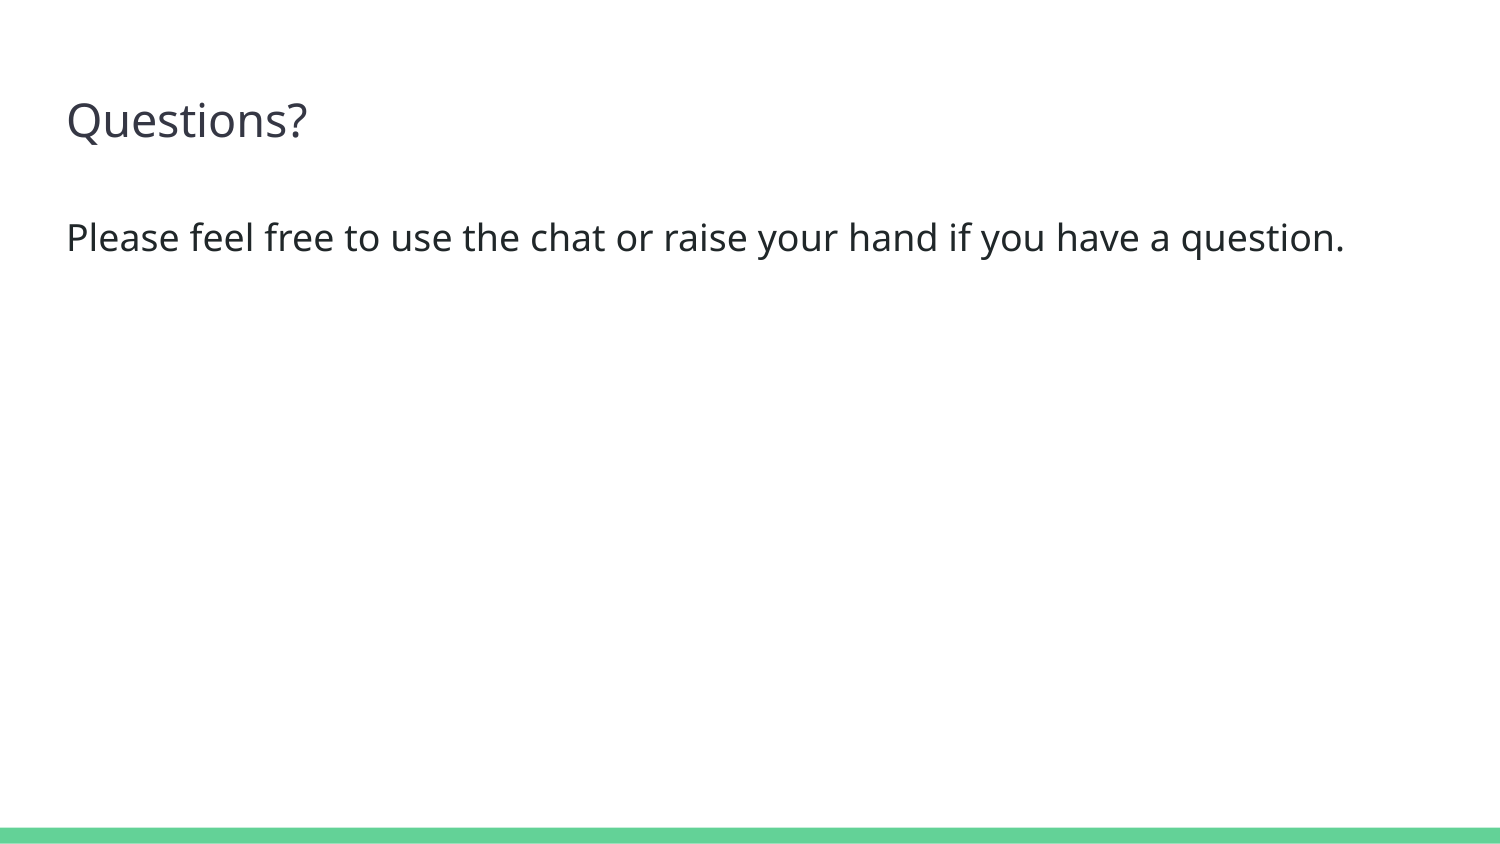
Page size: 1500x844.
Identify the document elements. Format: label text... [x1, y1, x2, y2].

title Questions? [51, 72, 1449, 167]
list Please feel free to use the chat or raise your hand if you have a question. [51, 189, 1449, 750]
